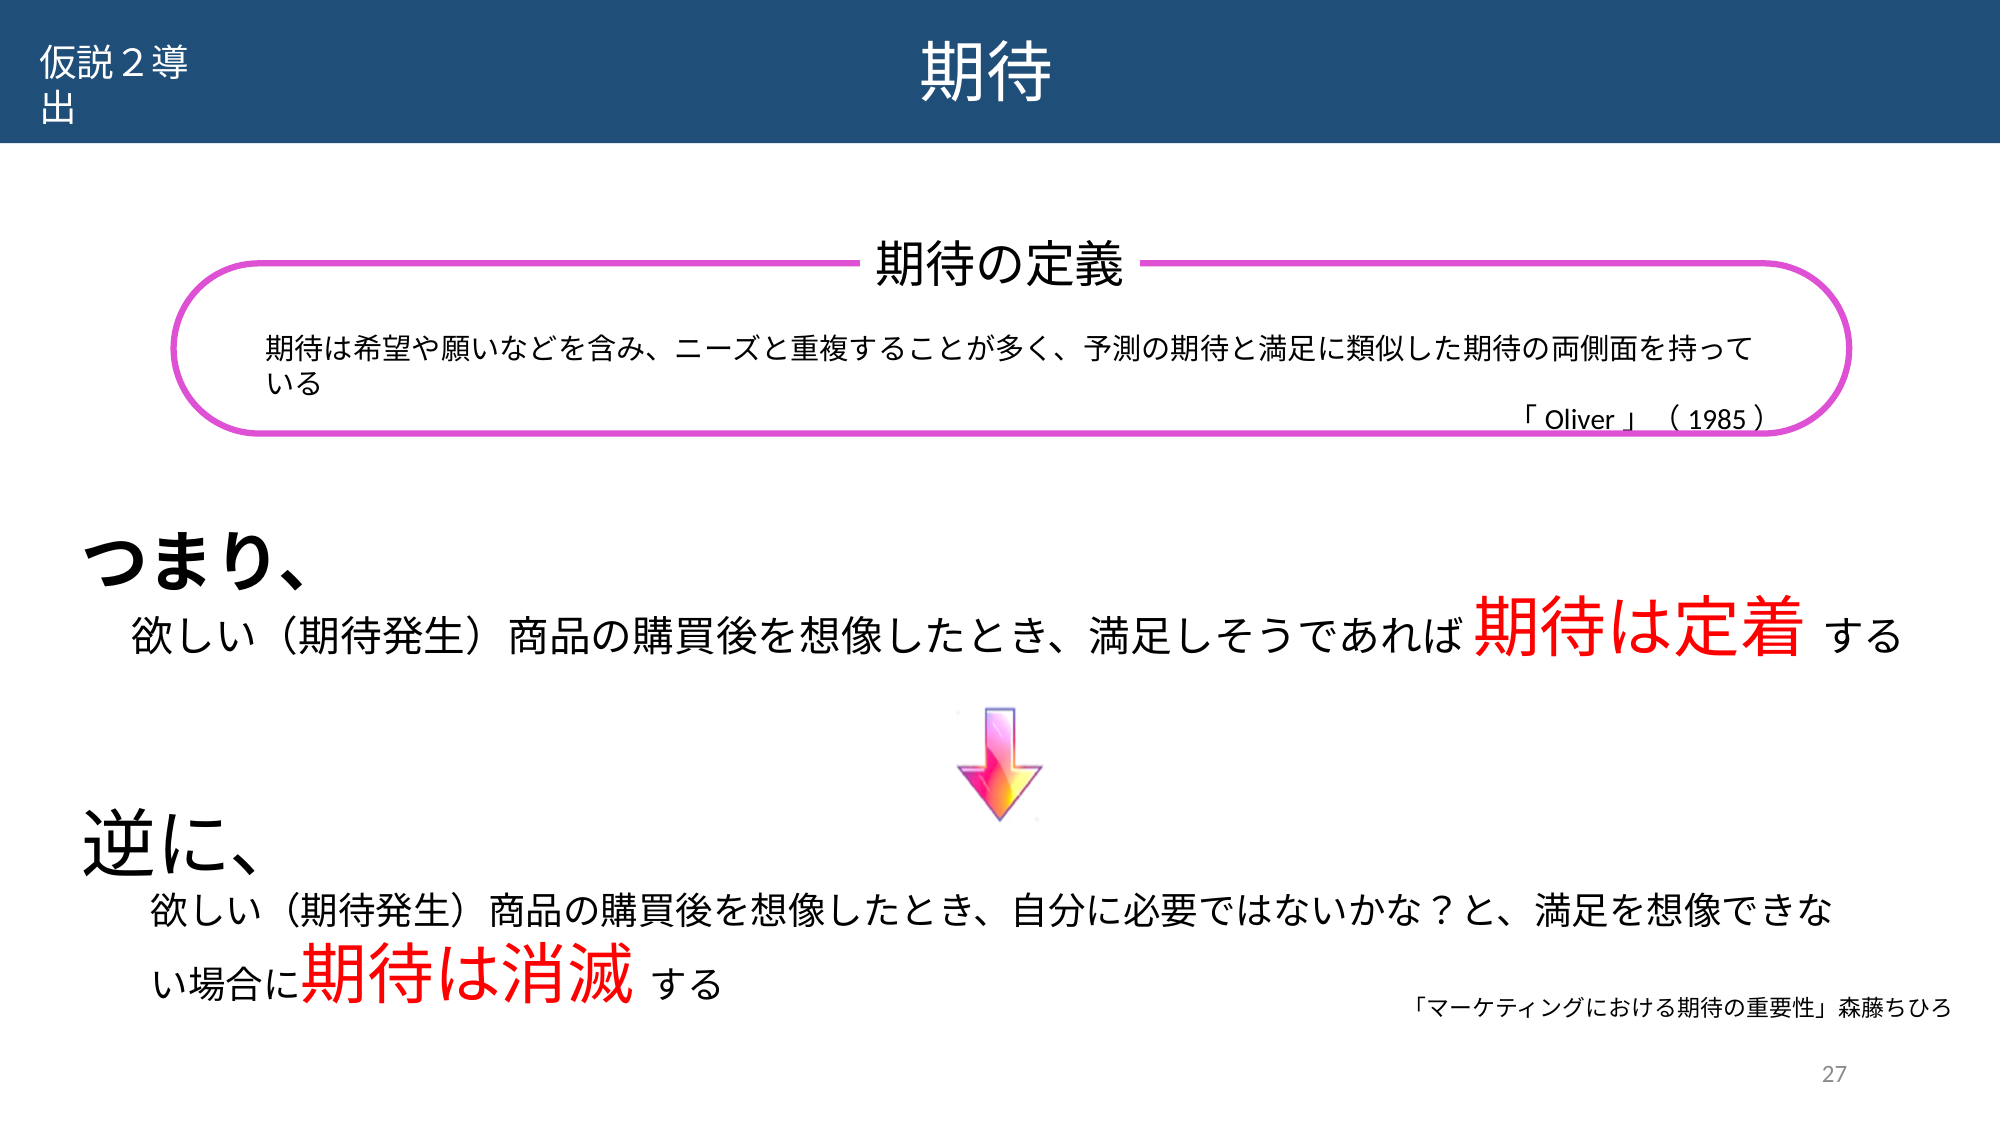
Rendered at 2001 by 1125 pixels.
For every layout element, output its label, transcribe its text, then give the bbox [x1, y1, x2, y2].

text_box [172, 262, 1851, 435]
text_box 欲しい（期待発生）商品の購買後を想像したとき、満足しそうであれば 期待は定着 する [116, 577, 1960, 672]
text_box 仮説２導出 [24, 31, 235, 137]
text_box 期待の定義 [860, 225, 1140, 301]
text_box [0, 0, 2000, 144]
text_box 期待は希望や願いなどを含み、ニーズと重複することが多く、予測の期待と満足に類似した期待の両側面を持っている 「Oliver」（1985） [250, 429, 1798, 443]
text_box 欲しい（期待発生）商品の購買後を想像したとき、自分に必要ではないかな？と、満足を想像できない場合に期待は消滅 する [136, 879, 1864, 1020]
text_box つまり、 [66, 512, 521, 608]
text_box 逆に、 [66, 788, 308, 894]
text_box 期待 [904, 22, 1096, 118]
text_box 「マーケティングにおける期待の重要性」森藤ちひろ [1389, 985, 2000, 1028]
picture [956, 706, 1044, 822]
slide_number 27 [1412, 1042, 1863, 1103]
